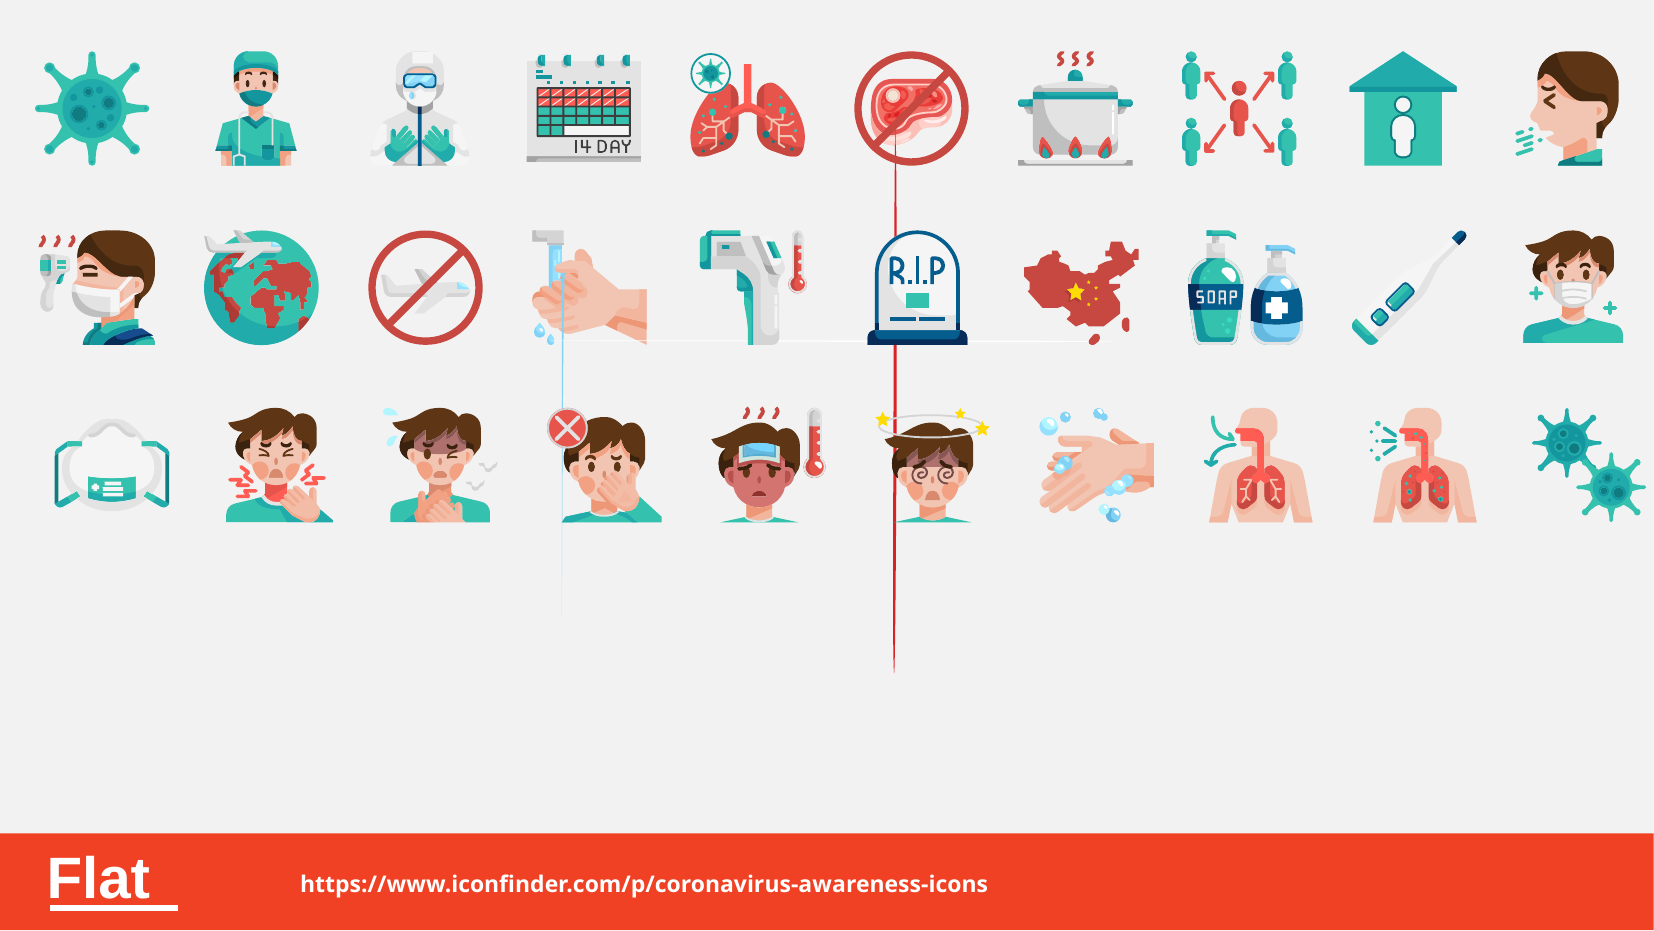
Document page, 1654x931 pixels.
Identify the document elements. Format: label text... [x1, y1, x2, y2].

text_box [360, 49, 480, 168]
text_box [52, 405, 172, 525]
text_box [852, 49, 971, 168]
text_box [1016, 49, 1135, 168]
text_box https://www.iconfinder.com/p/coronavirus-awareness-icons [285, 862, 1004, 905]
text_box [1349, 228, 1469, 347]
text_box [530, 228, 649, 347]
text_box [1529, 405, 1649, 525]
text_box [366, 228, 485, 347]
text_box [202, 228, 321, 347]
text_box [858, 228, 977, 347]
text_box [380, 405, 500, 525]
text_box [544, 405, 664, 525]
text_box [1201, 405, 1321, 525]
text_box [1365, 405, 1485, 525]
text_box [196, 49, 316, 168]
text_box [38, 228, 157, 347]
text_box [1179, 49, 1299, 168]
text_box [1513, 228, 1633, 347]
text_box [1507, 49, 1627, 168]
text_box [32, 49, 152, 168]
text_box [1343, 49, 1463, 168]
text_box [873, 405, 992, 525]
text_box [1185, 228, 1305, 347]
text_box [1037, 405, 1156, 525]
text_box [524, 49, 643, 168]
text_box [1022, 228, 1141, 347]
text_box Flat [31, 832, 734, 918]
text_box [694, 228, 813, 347]
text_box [709, 405, 828, 525]
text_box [688, 49, 807, 168]
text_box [216, 405, 336, 525]
